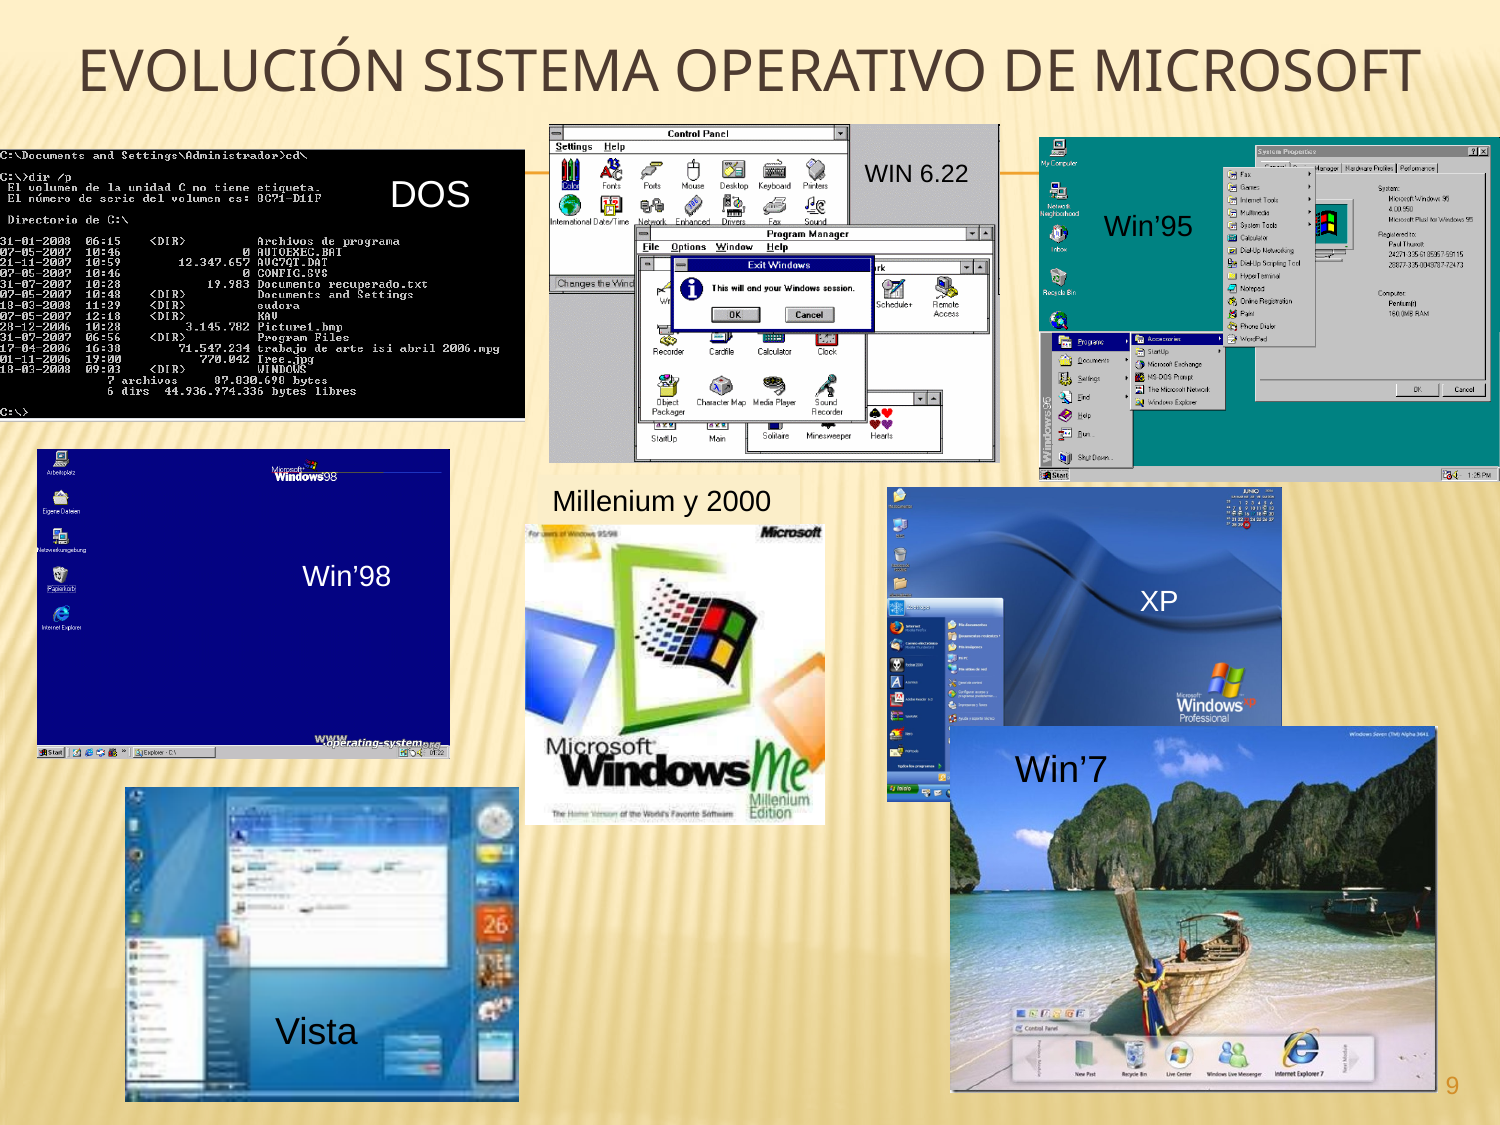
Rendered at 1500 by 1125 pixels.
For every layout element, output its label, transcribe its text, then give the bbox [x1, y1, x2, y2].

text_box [124, 787, 520, 1102]
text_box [887, 487, 1282, 803]
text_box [1038, 137, 1500, 482]
title Evolución Sistema operativo de microsoft [37, 1, 1463, 138]
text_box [949, 726, 1438, 1093]
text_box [524, 474, 826, 826]
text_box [37, 449, 451, 759]
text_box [549, 124, 1001, 463]
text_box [0, 149, 526, 423]
slide_number 9 [1443, 1061, 1475, 1103]
